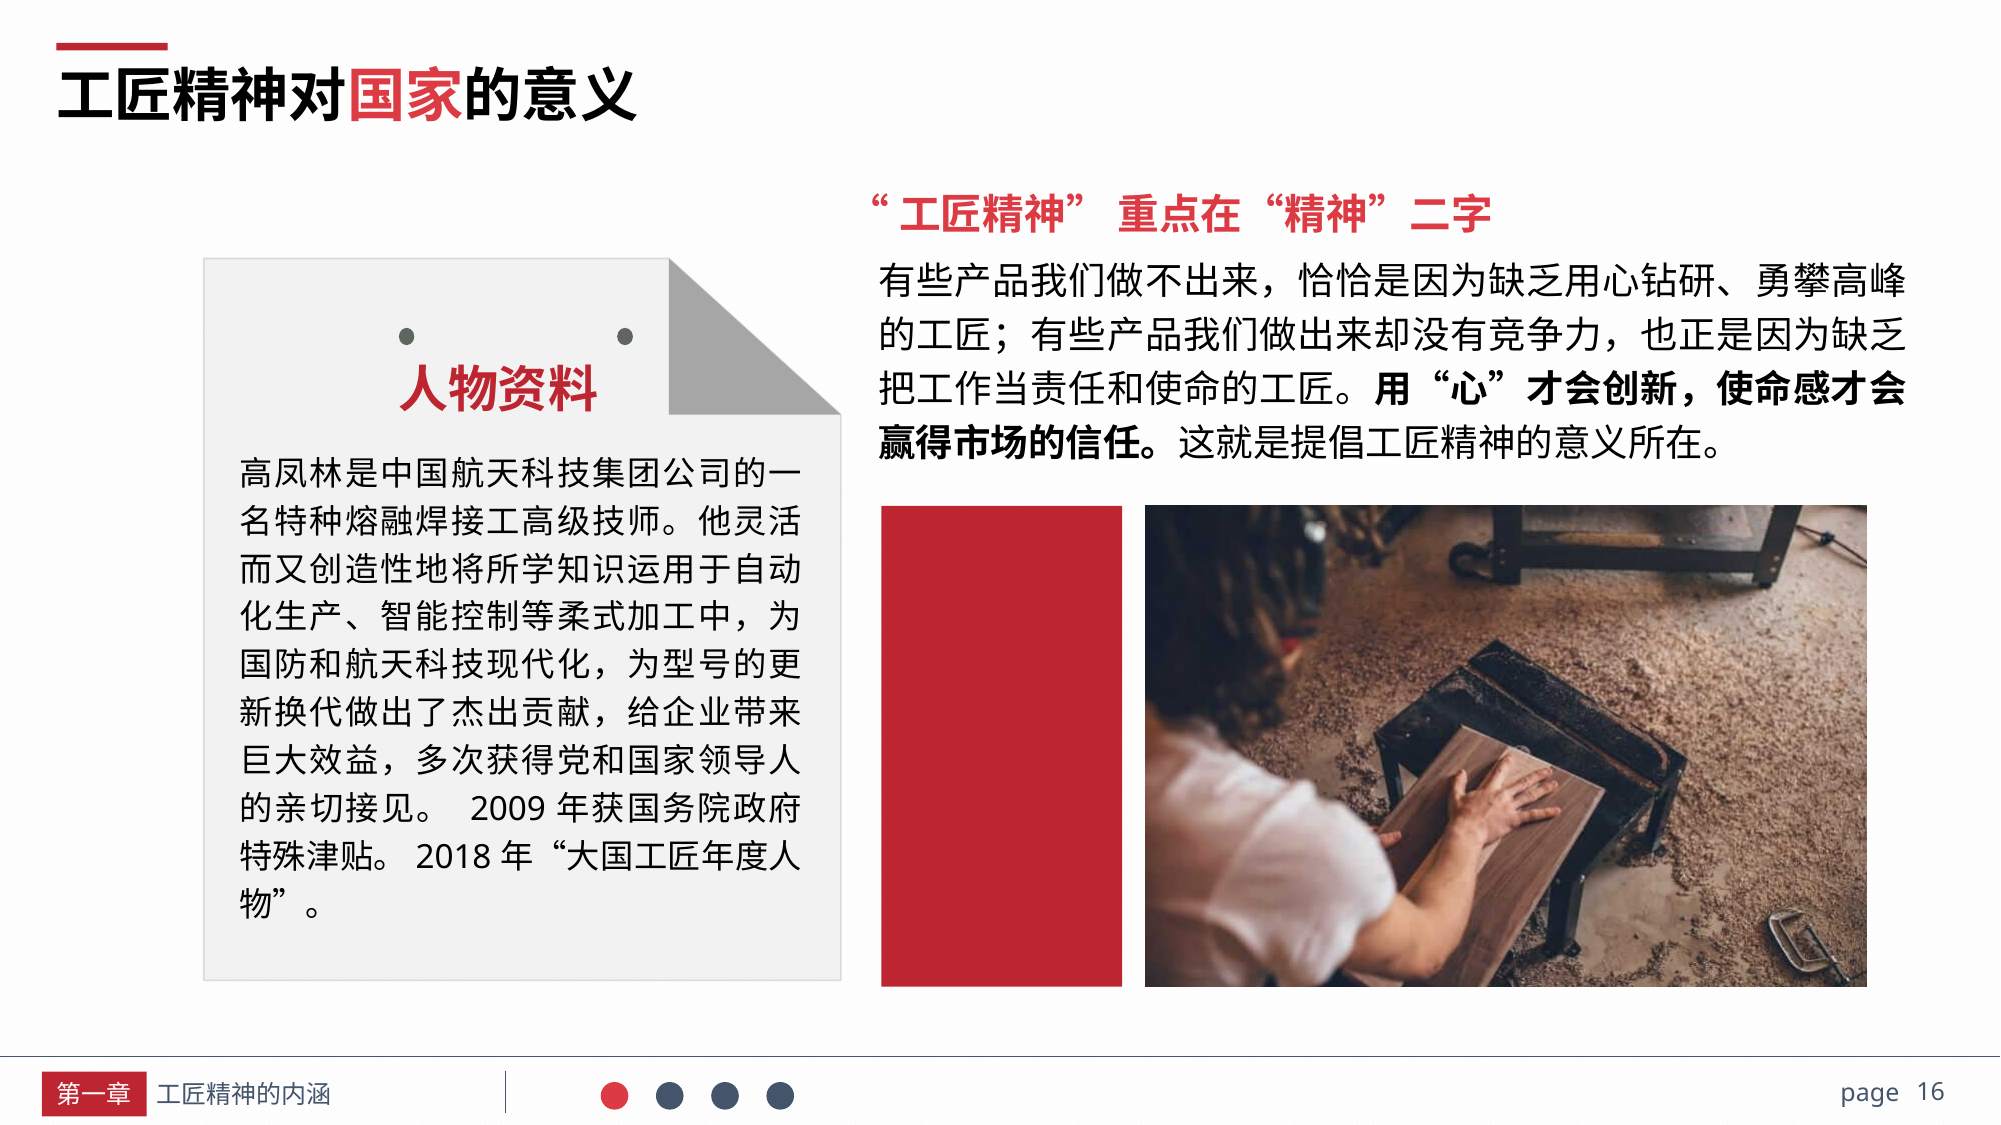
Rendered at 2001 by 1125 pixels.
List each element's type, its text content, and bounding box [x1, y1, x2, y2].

text_box “工匠精神” 重点在“精神”二字 [832, 170, 1508, 246]
text_box [881, 505, 1123, 987]
text_box [56, 42, 168, 50]
picture [1145, 505, 1867, 987]
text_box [203, 258, 841, 981]
text_box 工匠精神对国家的意义 [41, 50, 954, 136]
text_box 有些产品我们做不出来，恰恰是因为缺乏用心钻研、勇攀高峰的工匠；有些产品我们做出来却没有竞争力，也正是因为缺乏把工作当责任和使命的工匠。用“心”才会创新，使命感才会赢得市场的信任。这就是提倡工匠精神的意义所在。 [863, 241, 1922, 472]
